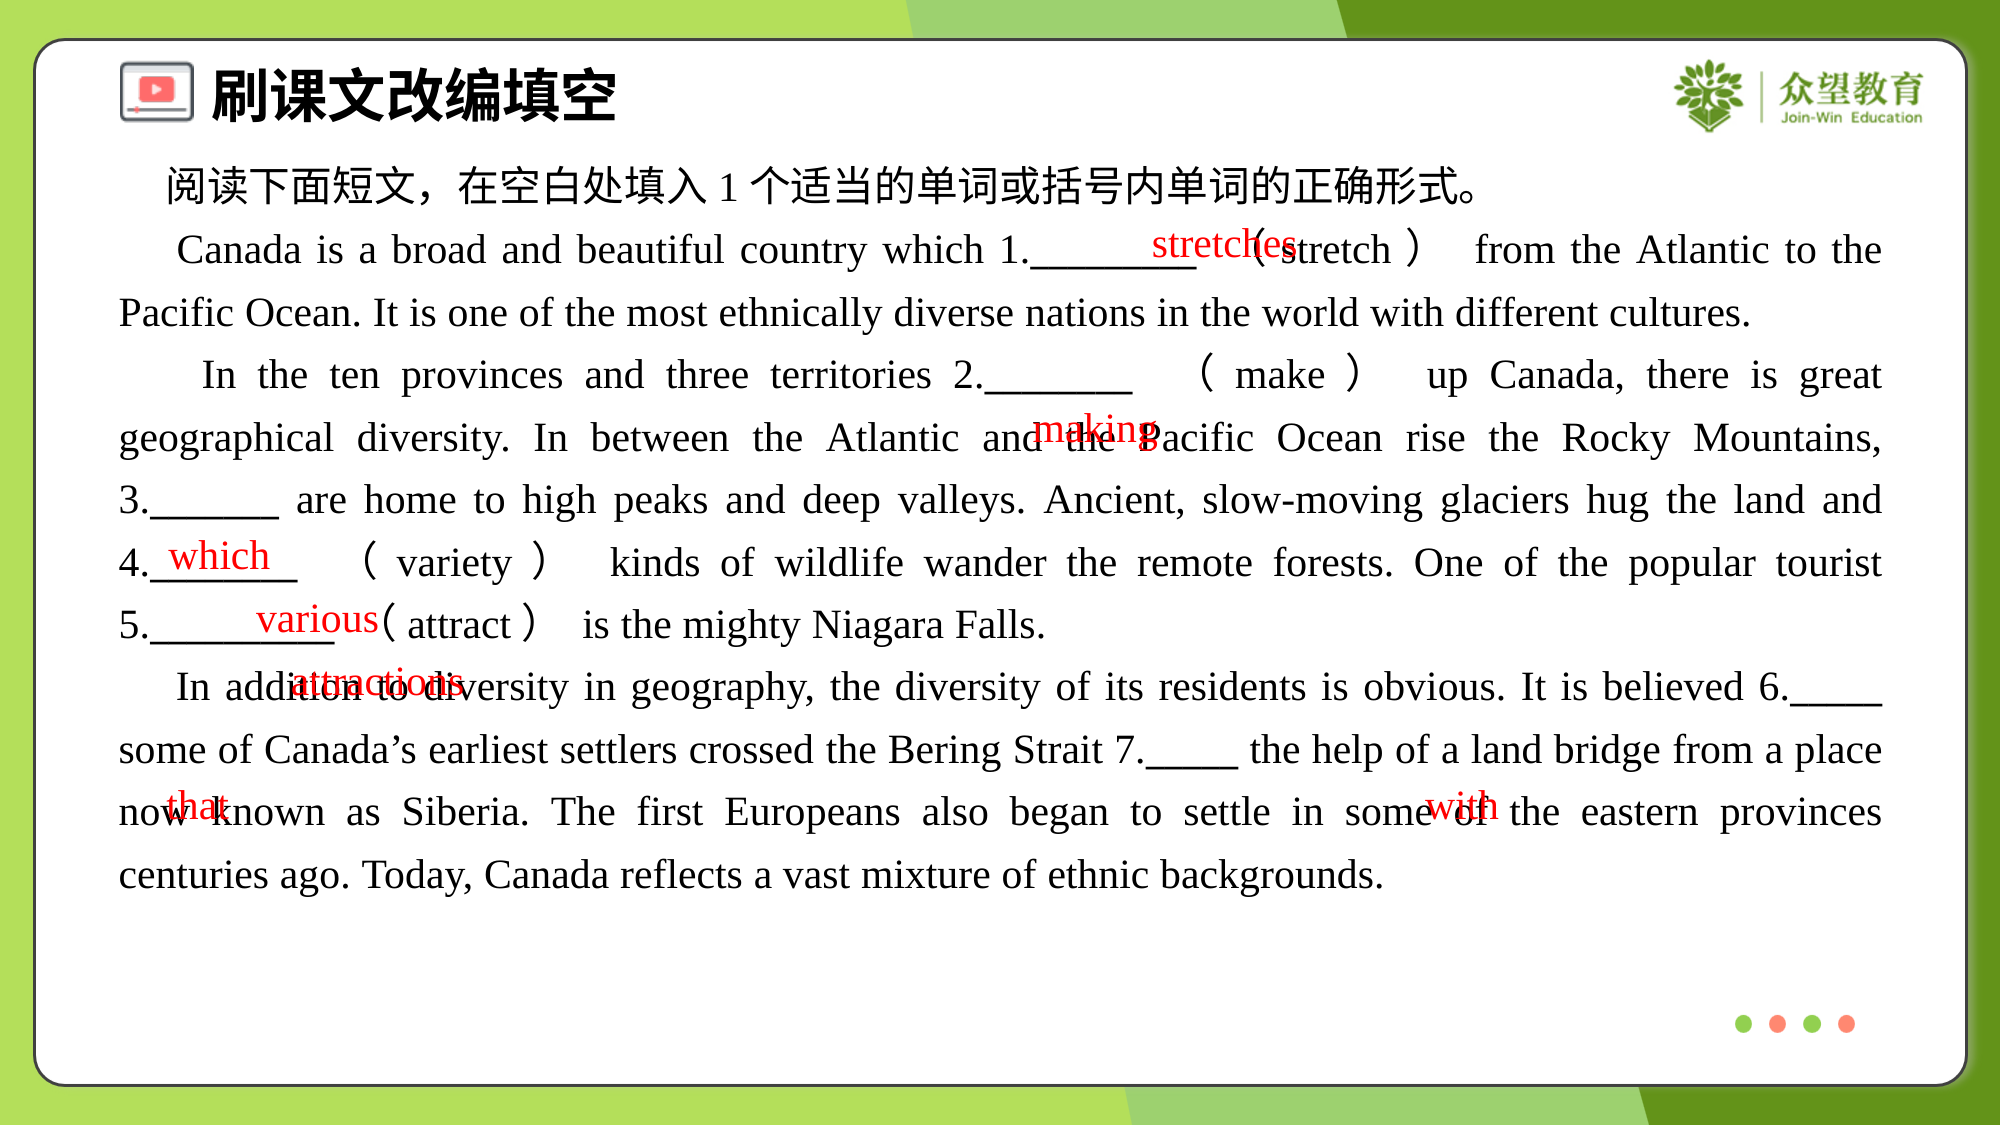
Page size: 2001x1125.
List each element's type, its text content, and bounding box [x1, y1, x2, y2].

text_box stretches [1147, 203, 1303, 261]
picture [0, 0, 2000, 1125]
text_box which [163, 515, 275, 574]
text_box various [251, 578, 384, 636]
text_box 阅读下面短文，在空白处填入1个适当的单词或括号内单词的正确形式。 Canada is a broad and beautiful country which 1._________ （stretch） from the Atlantic to the Pacific Ocean. It is one of the most ethnically diverse nations in the world with different cultures. In the ten provinces and three territories 2.________ （make） up Canada, there is great geographical diversity. In between the Atlantic and the Pacific Ocean rise the Rocky Mountains, 3._______ are home to high peaks and deep valleys. Ancient, slow-moving glaciers hug the land and 4.________ （variety） kinds of wildlife wander the remote forests. One of the popular tourist 5.__________ （attract） is the mighty Niagara Falls. In addition to diversity in geography, the diversity of its residents is obvious. It is believed 6._____ some of Canada’s earliest settlers crossed the Bering Strait 7._____ the help of a land bridge from a place now known as Siberia. The first Europeans also began to settle in some of the eastern provinces centuries ago. Today, Canada reflects a vast mixture of ethnic backgrounds. [118, 146, 1883, 960]
text_box that [161, 765, 234, 824]
text_box with [1420, 765, 1504, 824]
text_box making [1028, 388, 1163, 447]
text_box attractions [286, 640, 469, 699]
